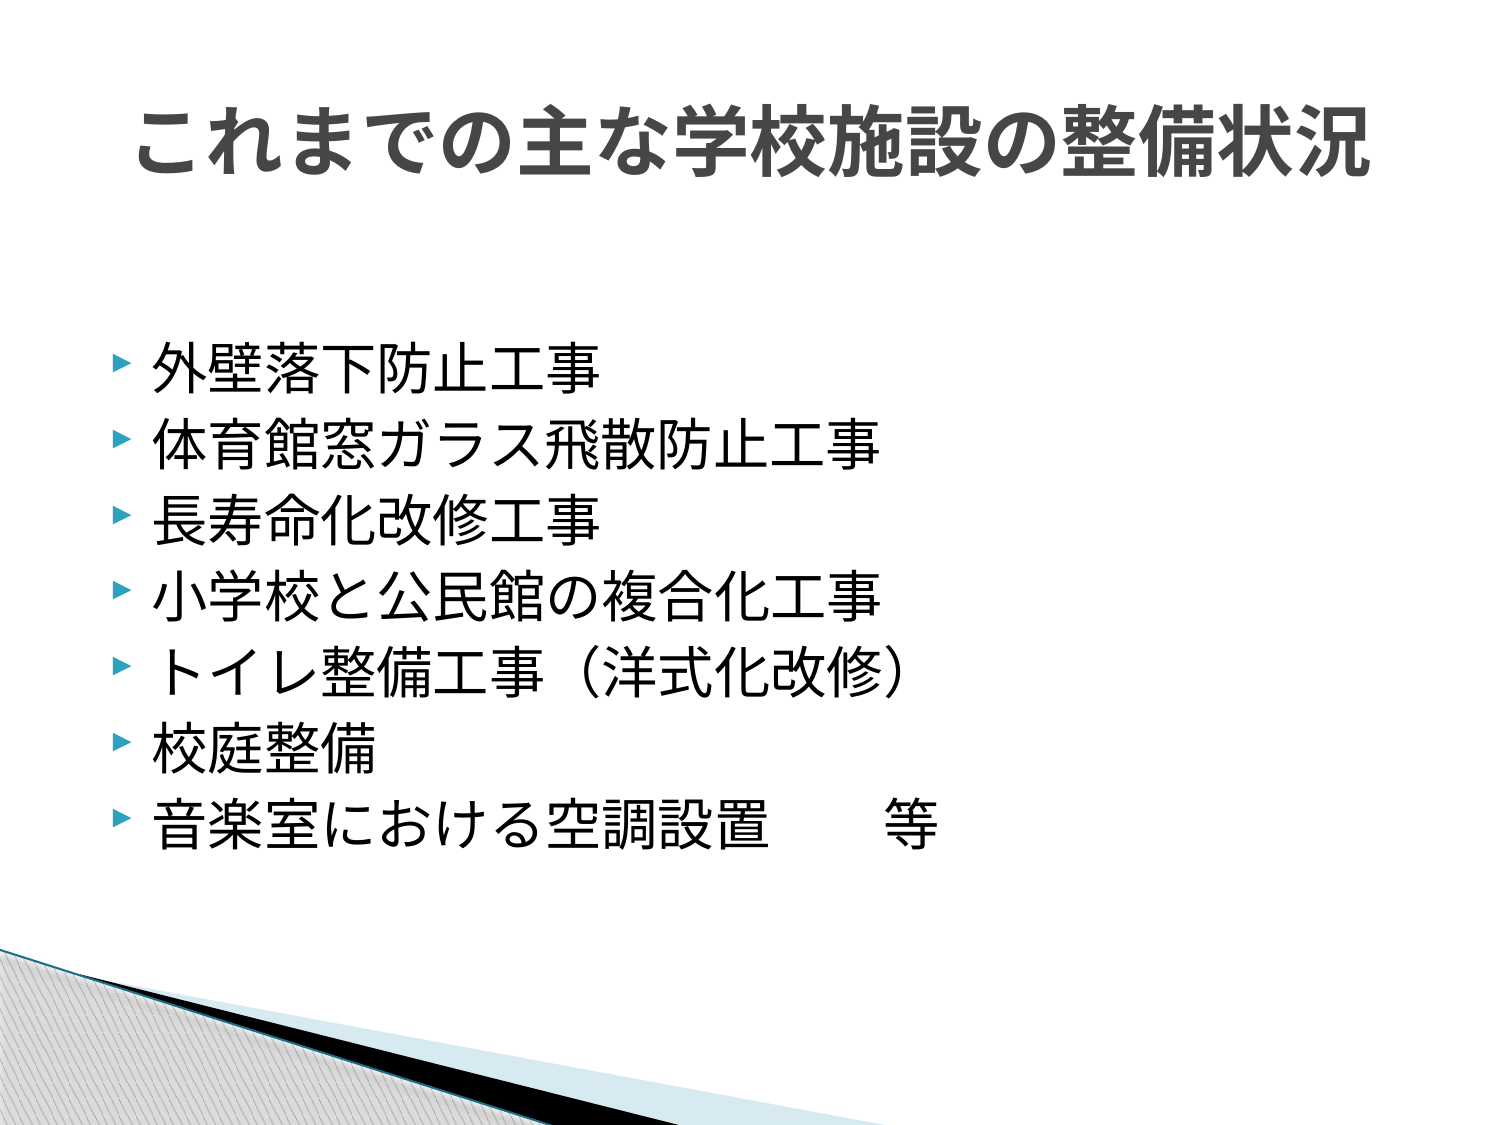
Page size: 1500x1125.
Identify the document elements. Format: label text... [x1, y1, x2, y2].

title これまでの主な学校施設の整備状況 [75, 45, 1425, 233]
list 外壁落下防止工事 体育館窓ガラス飛散防止工事 長寿命化改修工事 小学校と公民館の複合化工事 トイレ整備工事（洋式化改修） 校庭整備 音楽室における空調設置 等 [76, 326, 1427, 1069]
